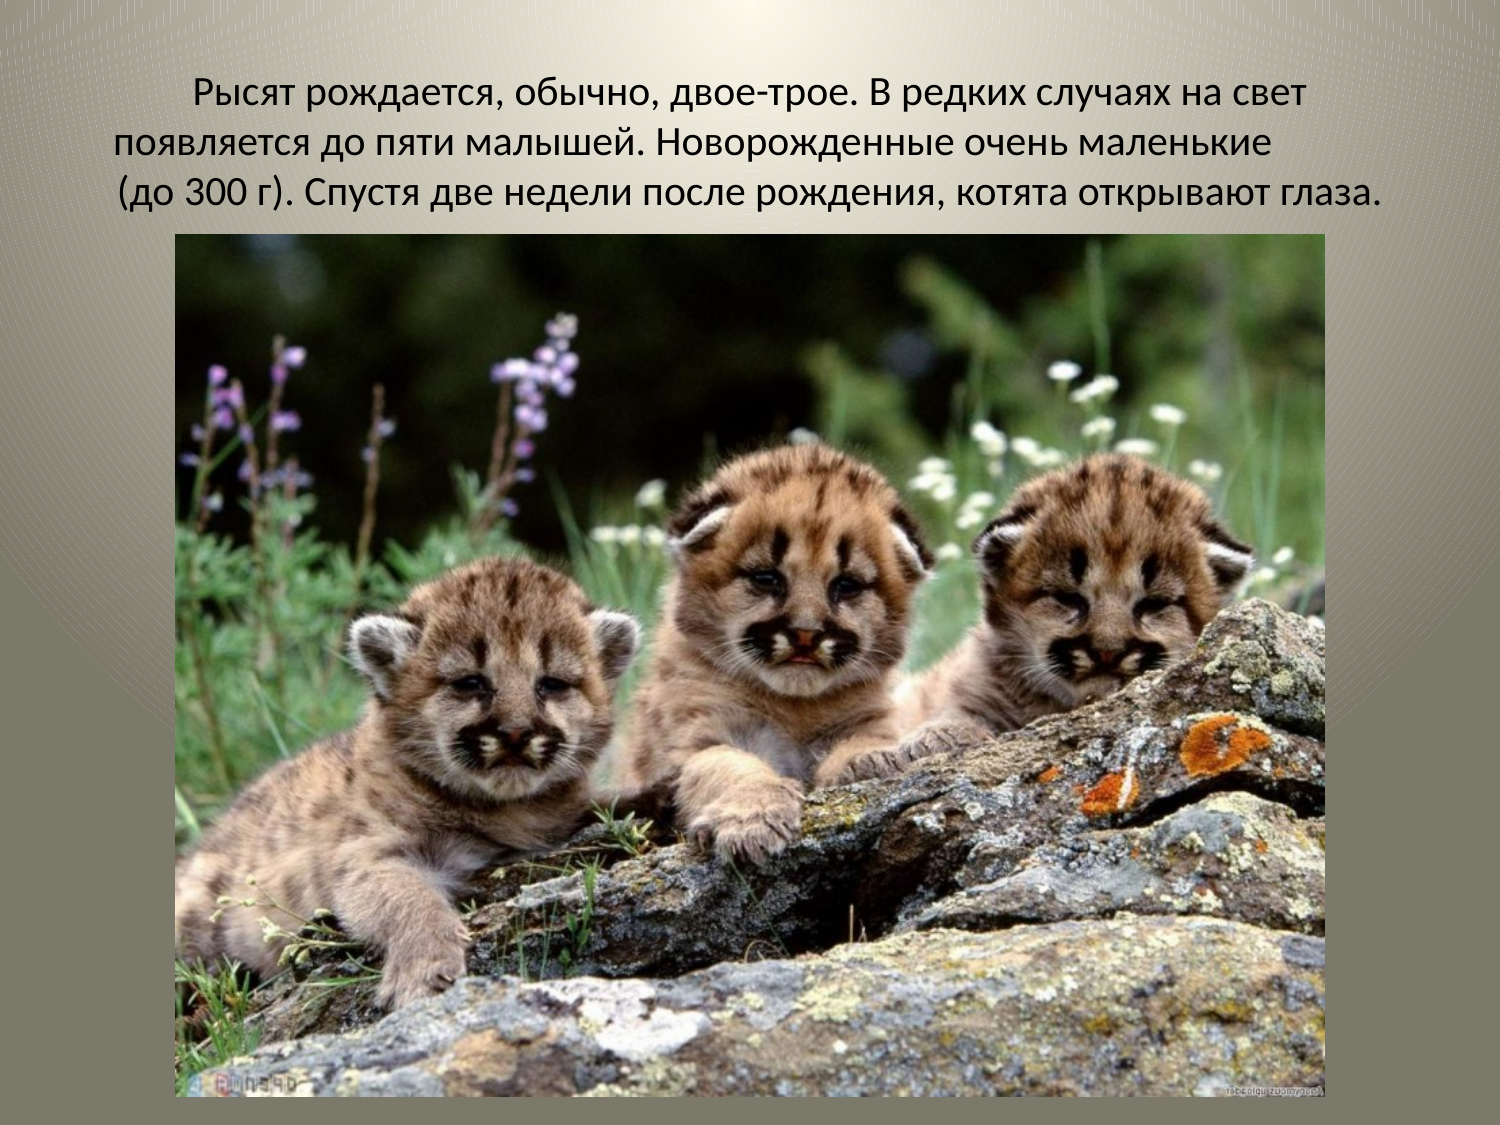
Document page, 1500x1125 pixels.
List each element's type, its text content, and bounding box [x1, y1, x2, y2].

title Рысят рождается, обычно, двое-трое. В редких случаях на свет появляется до пяти малышей. Новорожденные очень маленькие (до 300 г). Спустя две недели после рождения, котята открывают глаза. [75, 45, 1425, 233]
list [175, 234, 1325, 1097]
